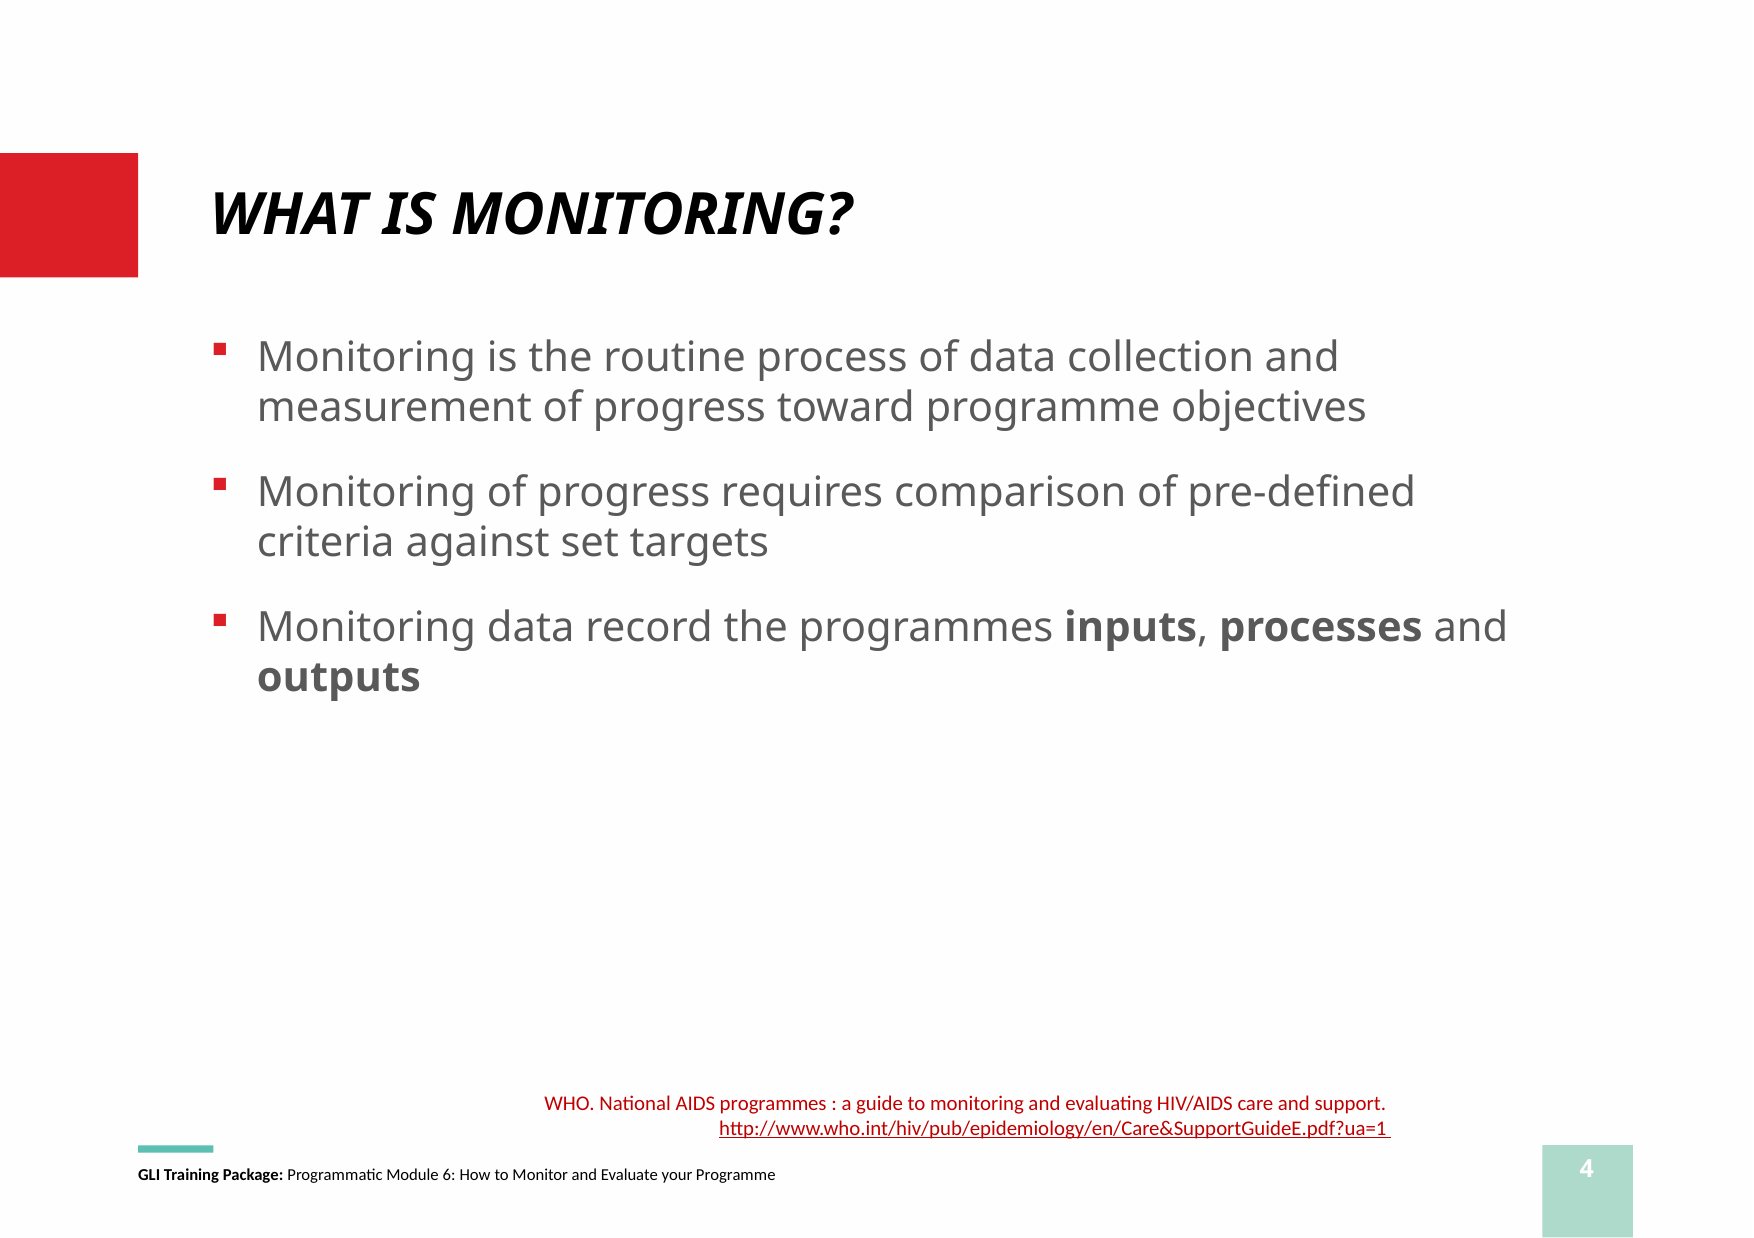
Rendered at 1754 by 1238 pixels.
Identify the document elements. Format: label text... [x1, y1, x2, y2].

list Monitoring is the routine process of data collection and measurement of progress toward programme objectives Monitoring of progress requires comparison of pre-defined criteria against set targets Monitoring data record the programmes inputs, processes and outputs [210, 329, 1543, 1085]
title WHAT IS MONITORING? [210, 153, 1543, 278]
text_box WHO. National AIDS programmes : a guide to monitoring and evaluating HIV/AIDS care and support. http://www.who.int/hiv/pub/epidemiology/en/Care&SupportGuideE.pdf?ua=1 [529, 1082, 1406, 1173]
